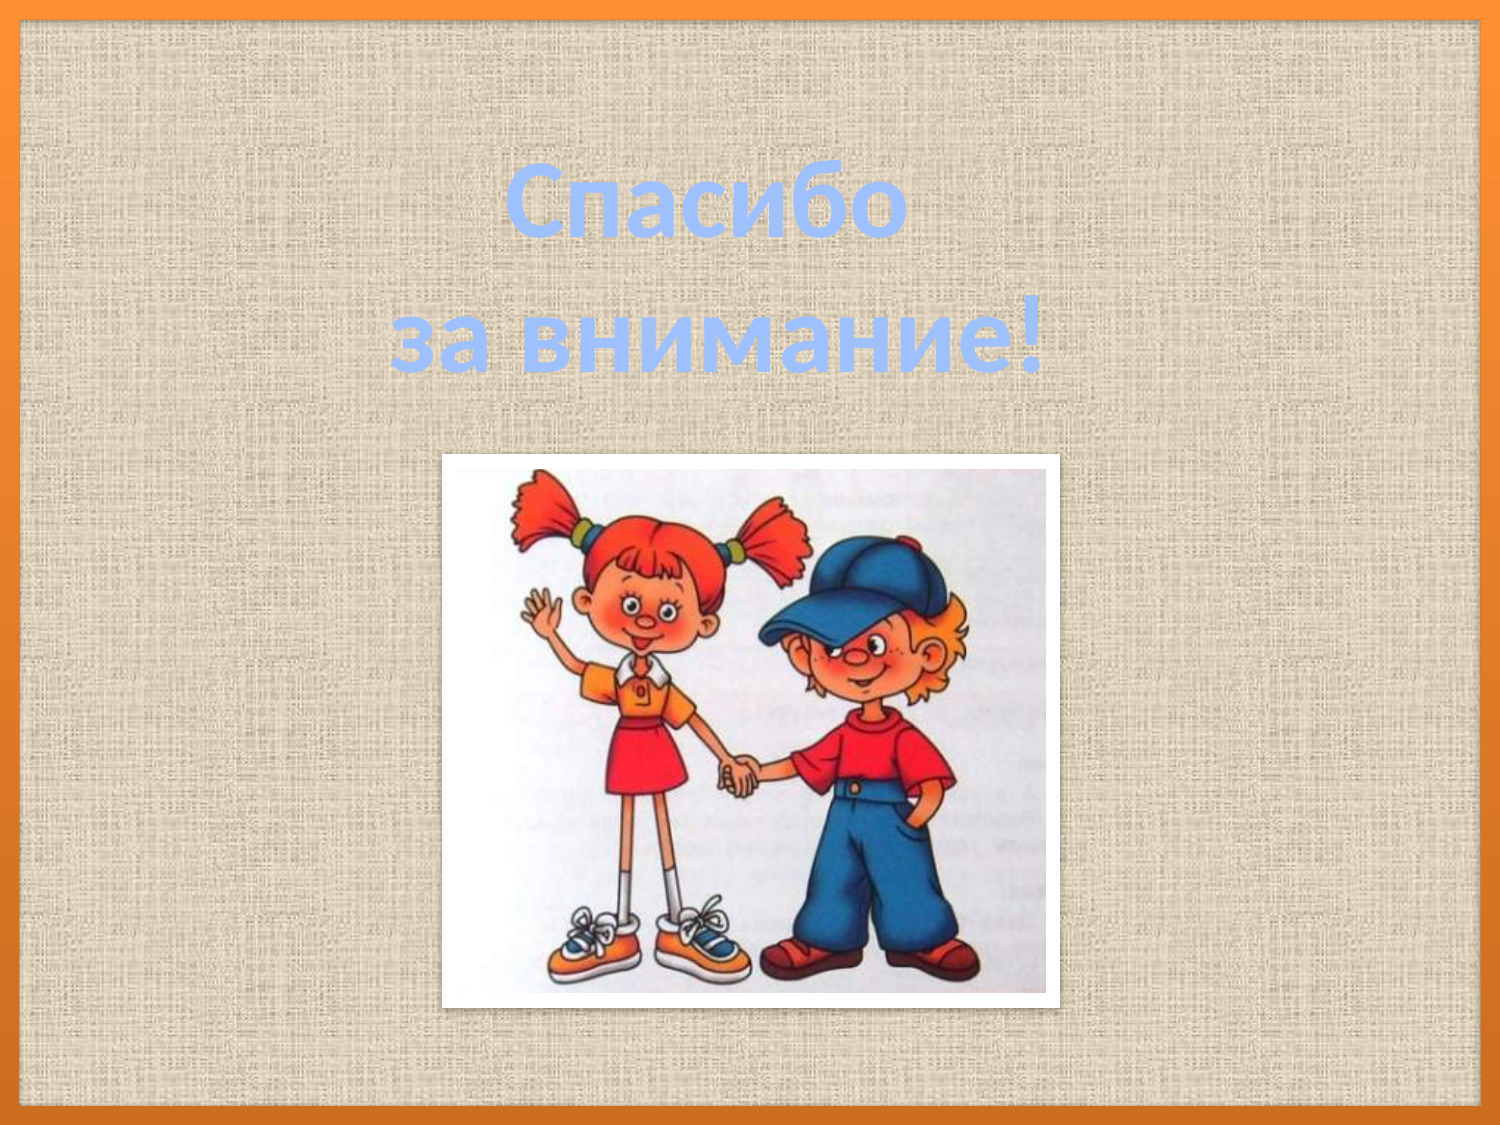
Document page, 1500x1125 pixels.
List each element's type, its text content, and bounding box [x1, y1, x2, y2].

text_box Спасибо за внимание! [339, 117, 1101, 403]
picture [20, 20, 1480, 1105]
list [456, 468, 1046, 994]
